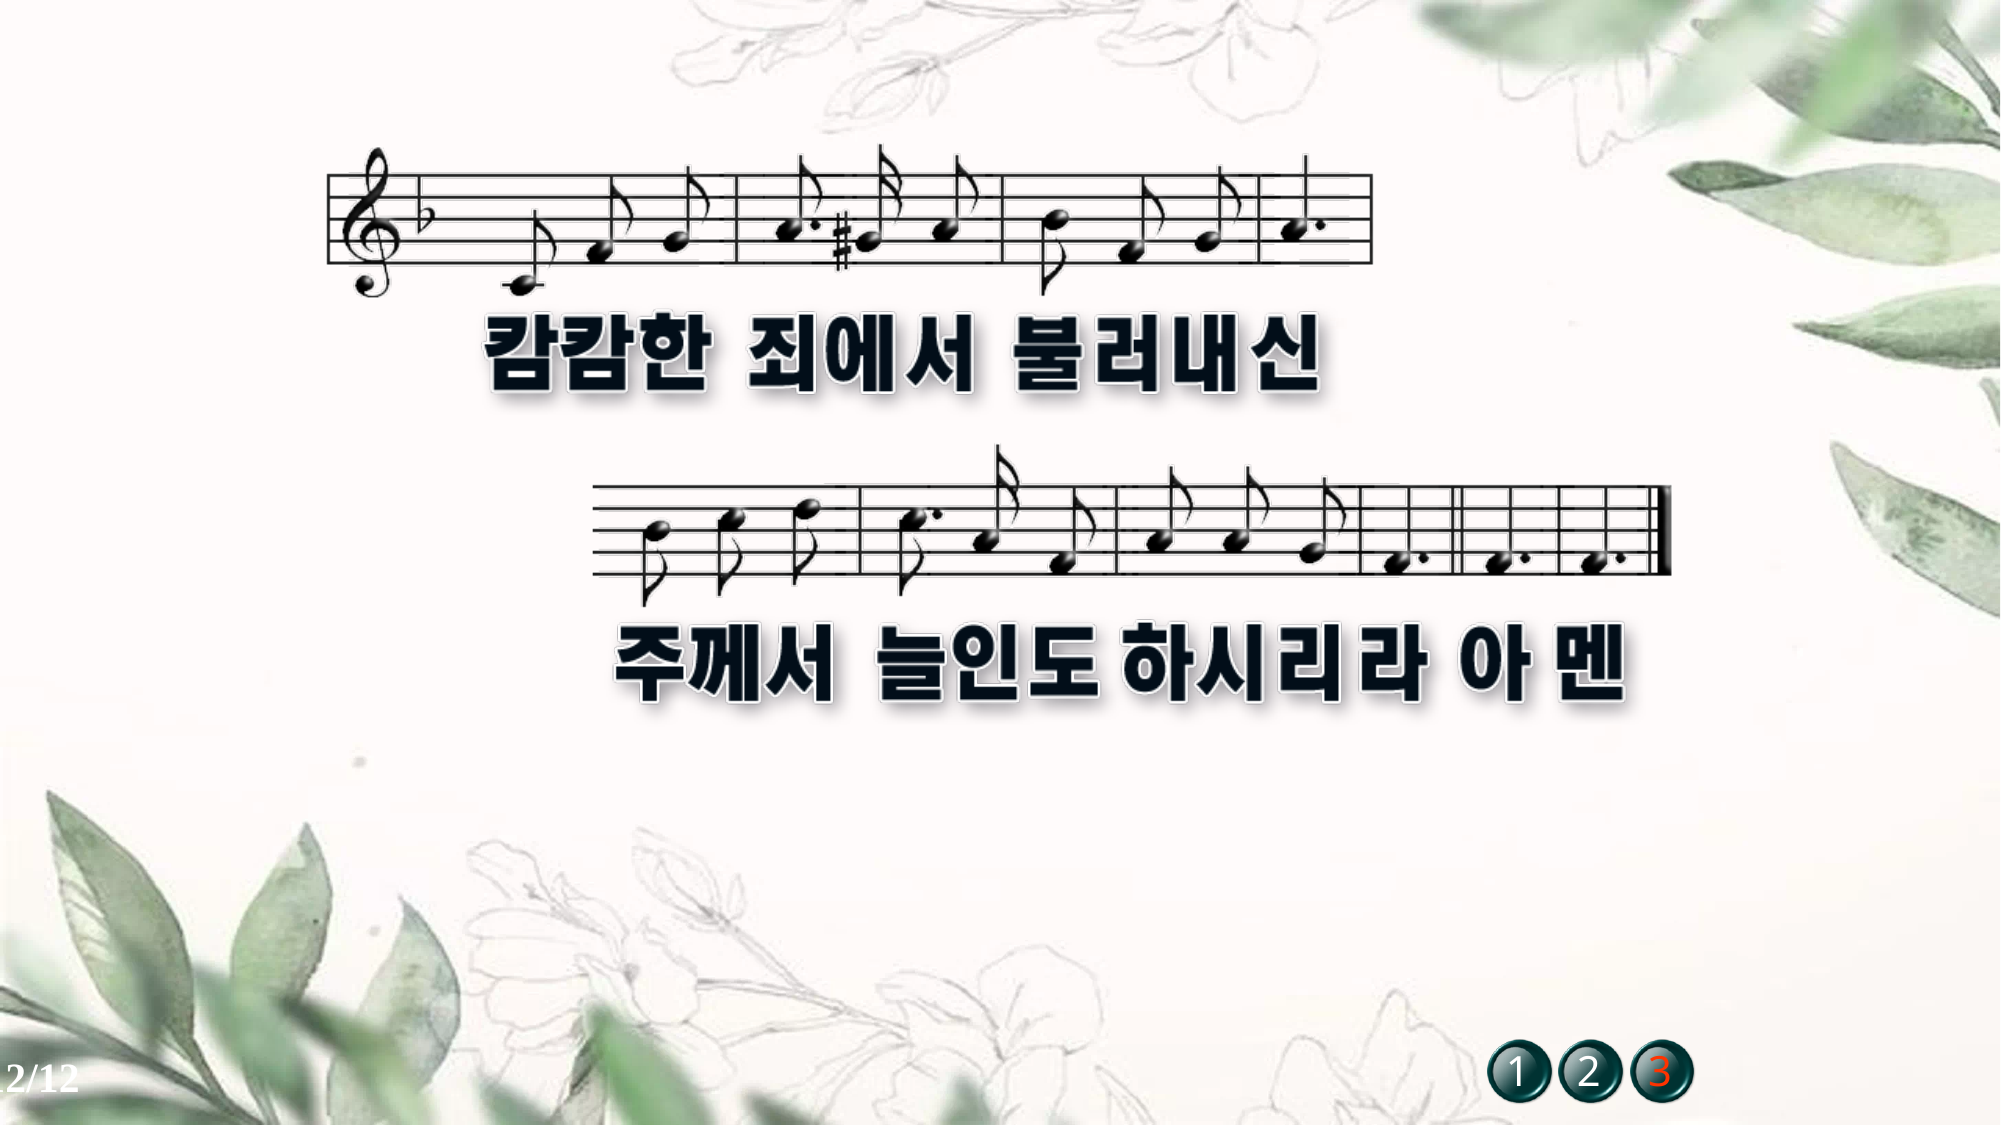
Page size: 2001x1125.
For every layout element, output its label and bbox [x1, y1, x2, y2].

text_box [1627, 1035, 1697, 1106]
text_box [1555, 1035, 1626, 1106]
picture [0, 0, 2001, 1125]
text_box [1484, 1035, 1555, 1106]
